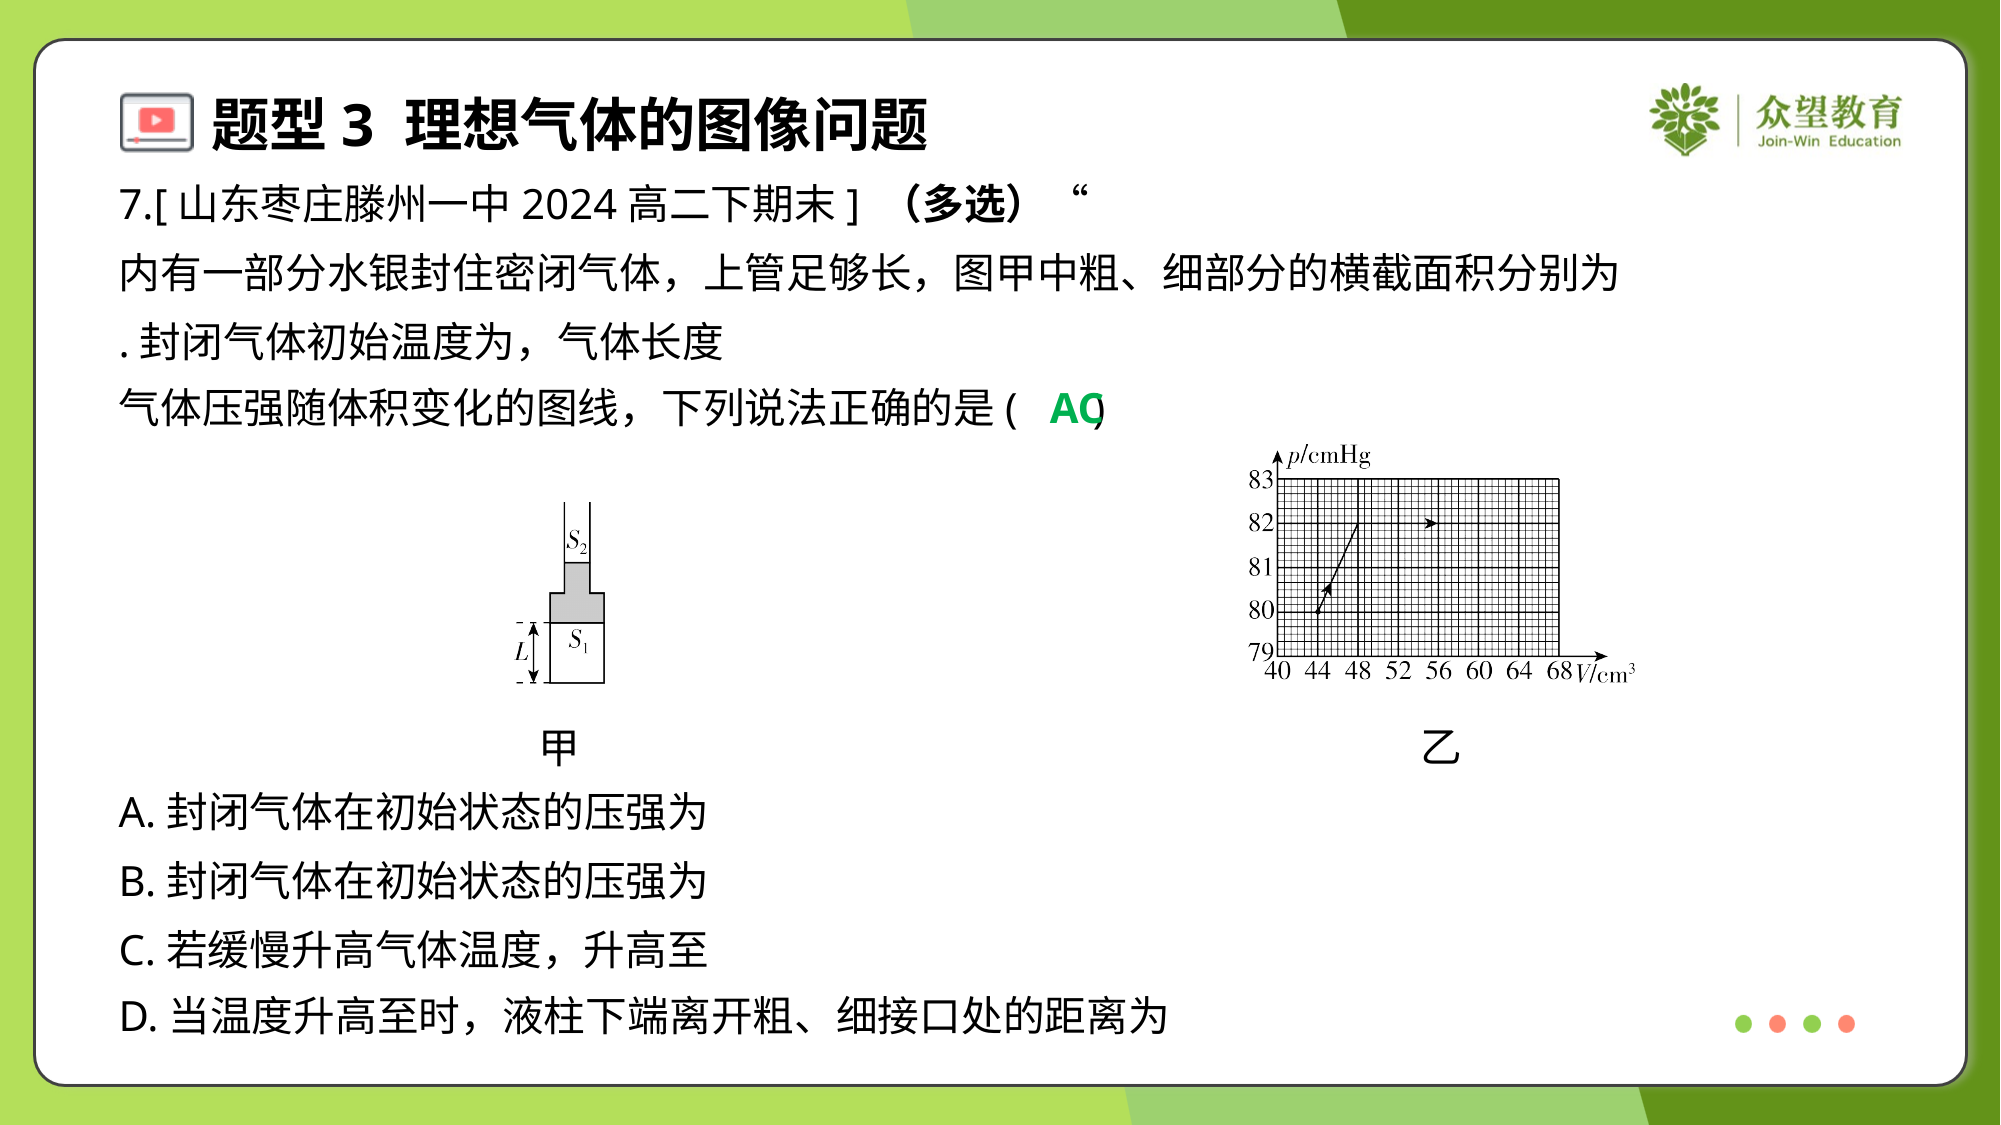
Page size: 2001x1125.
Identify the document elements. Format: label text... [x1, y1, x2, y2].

text_box AC [1032, 365, 1122, 426]
text_box 乙 [1415, 703, 1467, 765]
picture [0, 0, 2000, 1125]
text_box 甲 [533, 704, 585, 767]
